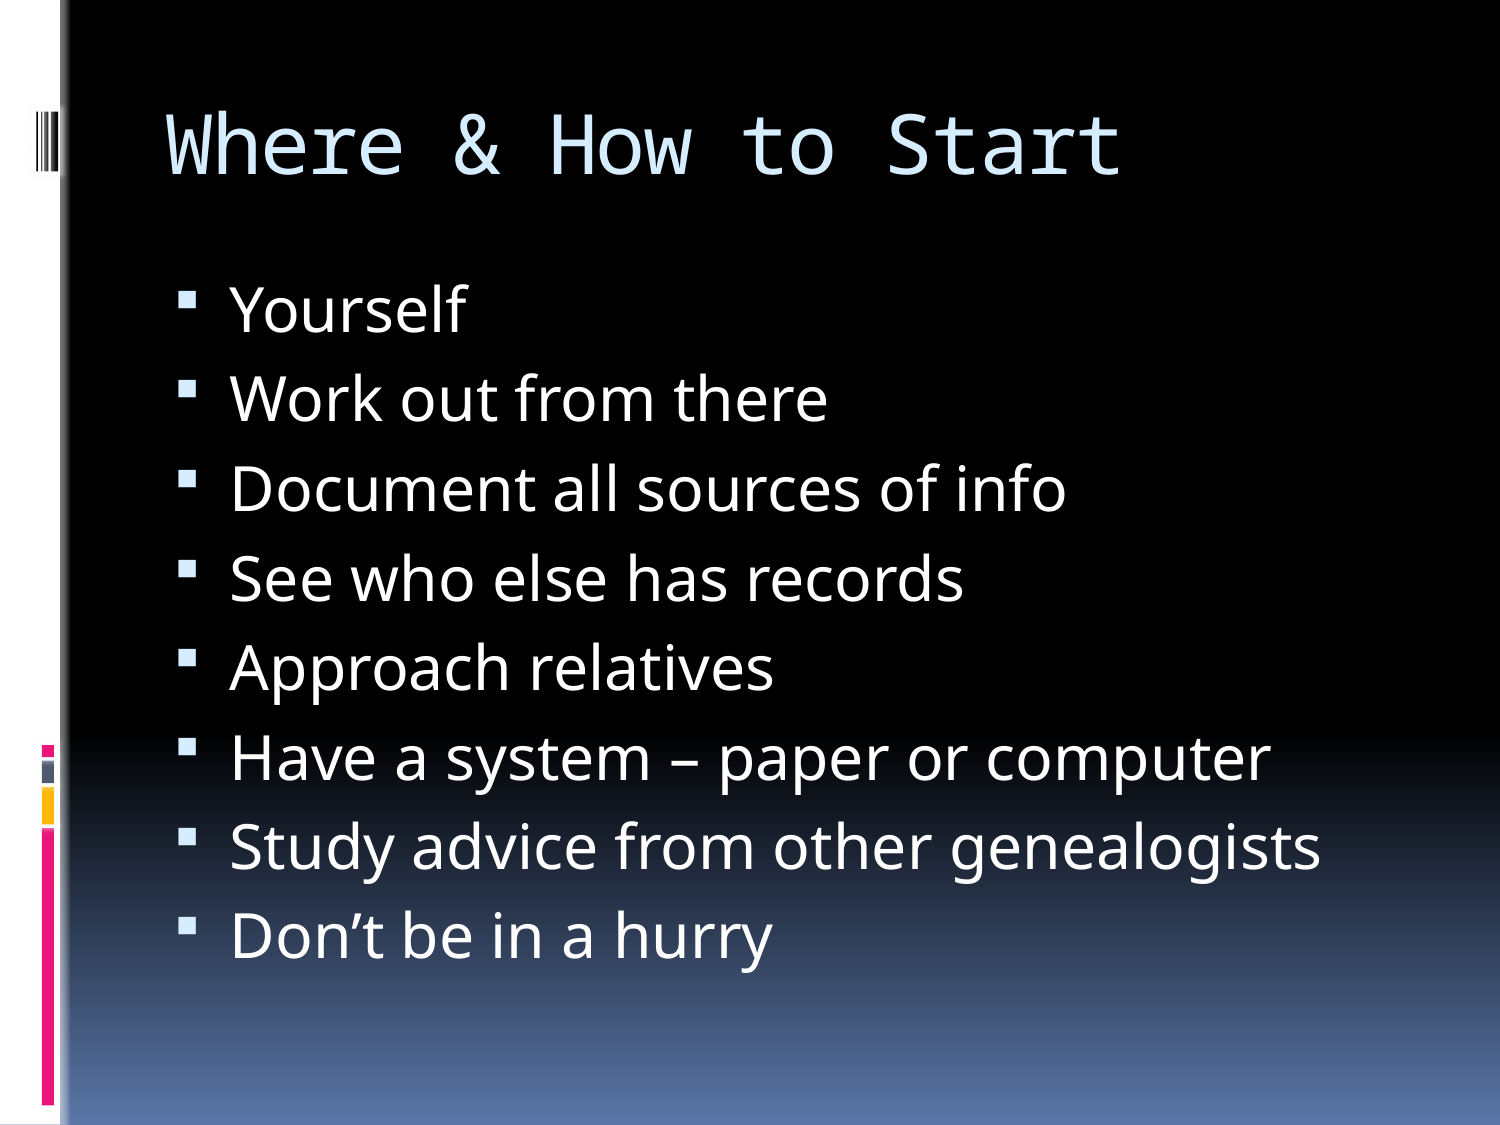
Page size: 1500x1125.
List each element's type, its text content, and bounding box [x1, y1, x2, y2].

list Yourself Work out from there Document all sources of info See who else has records Approach relatives Have a system – paper or computer Study advice from other genealogists Don’t be in a hurry [147, 262, 1425, 1005]
title Where & How to Start [150, 83, 1425, 234]
